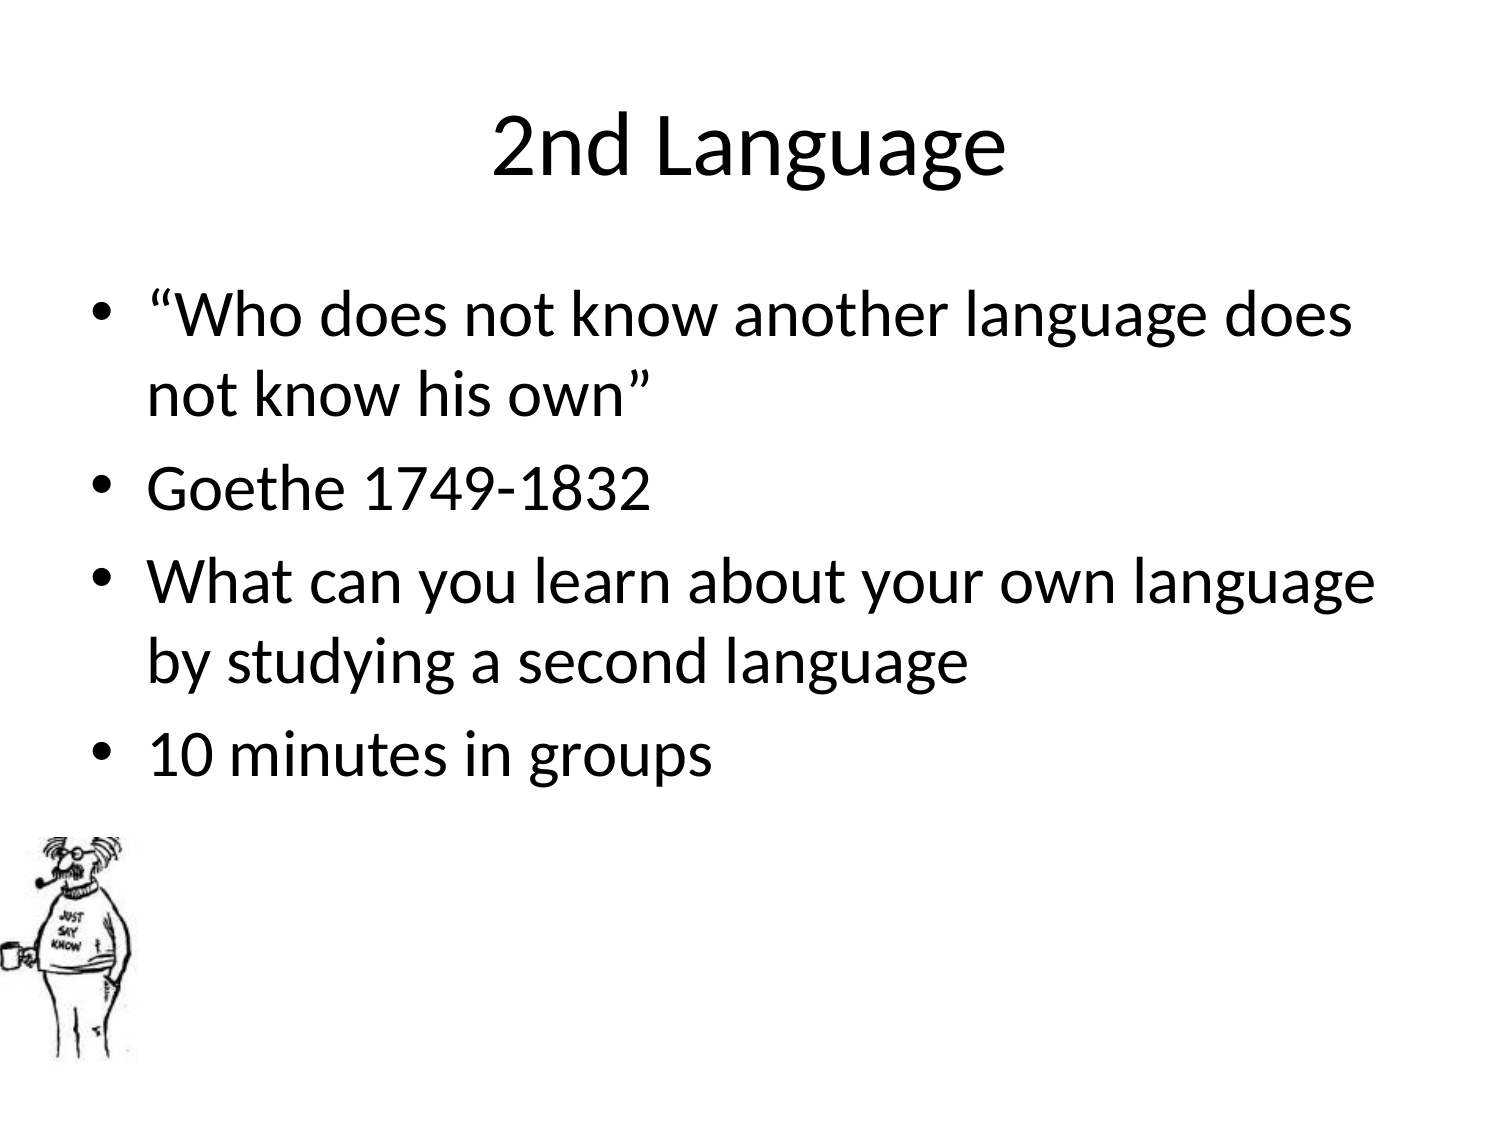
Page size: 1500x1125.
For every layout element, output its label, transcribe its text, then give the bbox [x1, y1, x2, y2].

title 2nd Language [75, 45, 1425, 233]
list “Who does not know another language does not know his own” Goethe 1749-1832 What can you learn about your own language by studying a second language 10 minutes in groups [75, 262, 1425, 1005]
picture [0, 837, 171, 1125]
